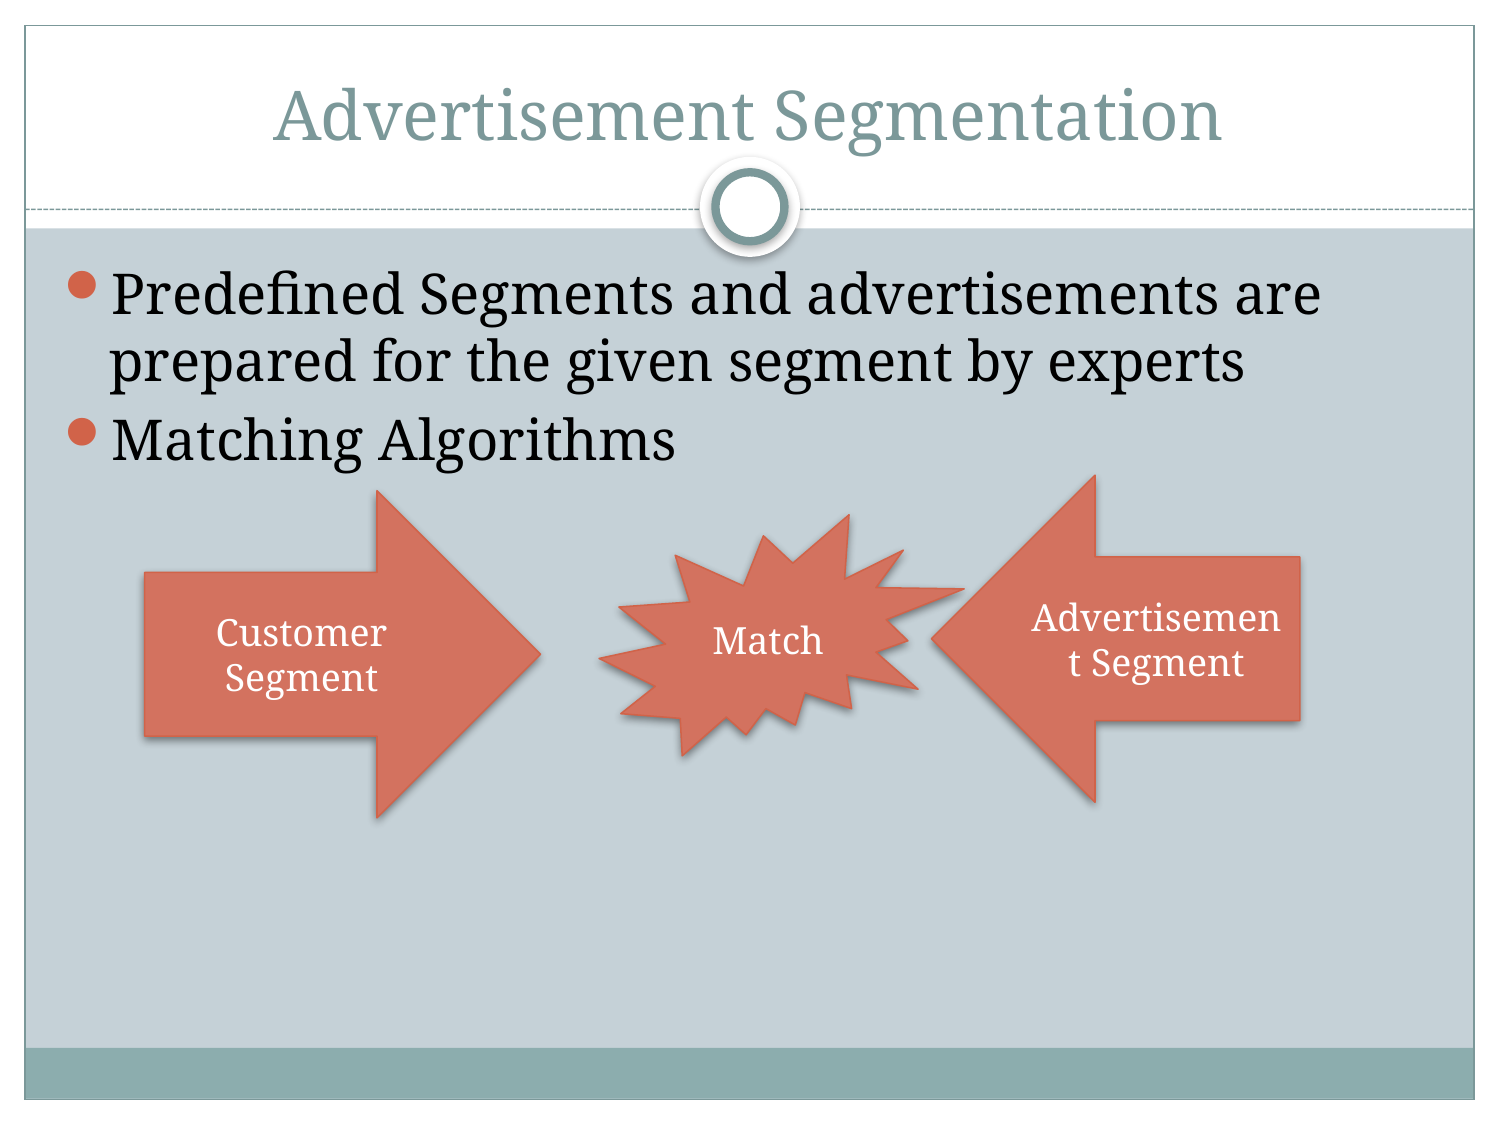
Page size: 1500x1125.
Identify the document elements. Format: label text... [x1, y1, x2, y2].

text_box Match [598, 514, 965, 757]
list Predefined Segments and advertisements are prepared for the given segment by experts Matching Algorithms [49, 250, 1445, 1001]
text_box Advertisement Segment [930, 474, 1301, 804]
text_box Customer Segment [143, 489, 542, 819]
title Advertisement Segmentation [49, 37, 1450, 162]
